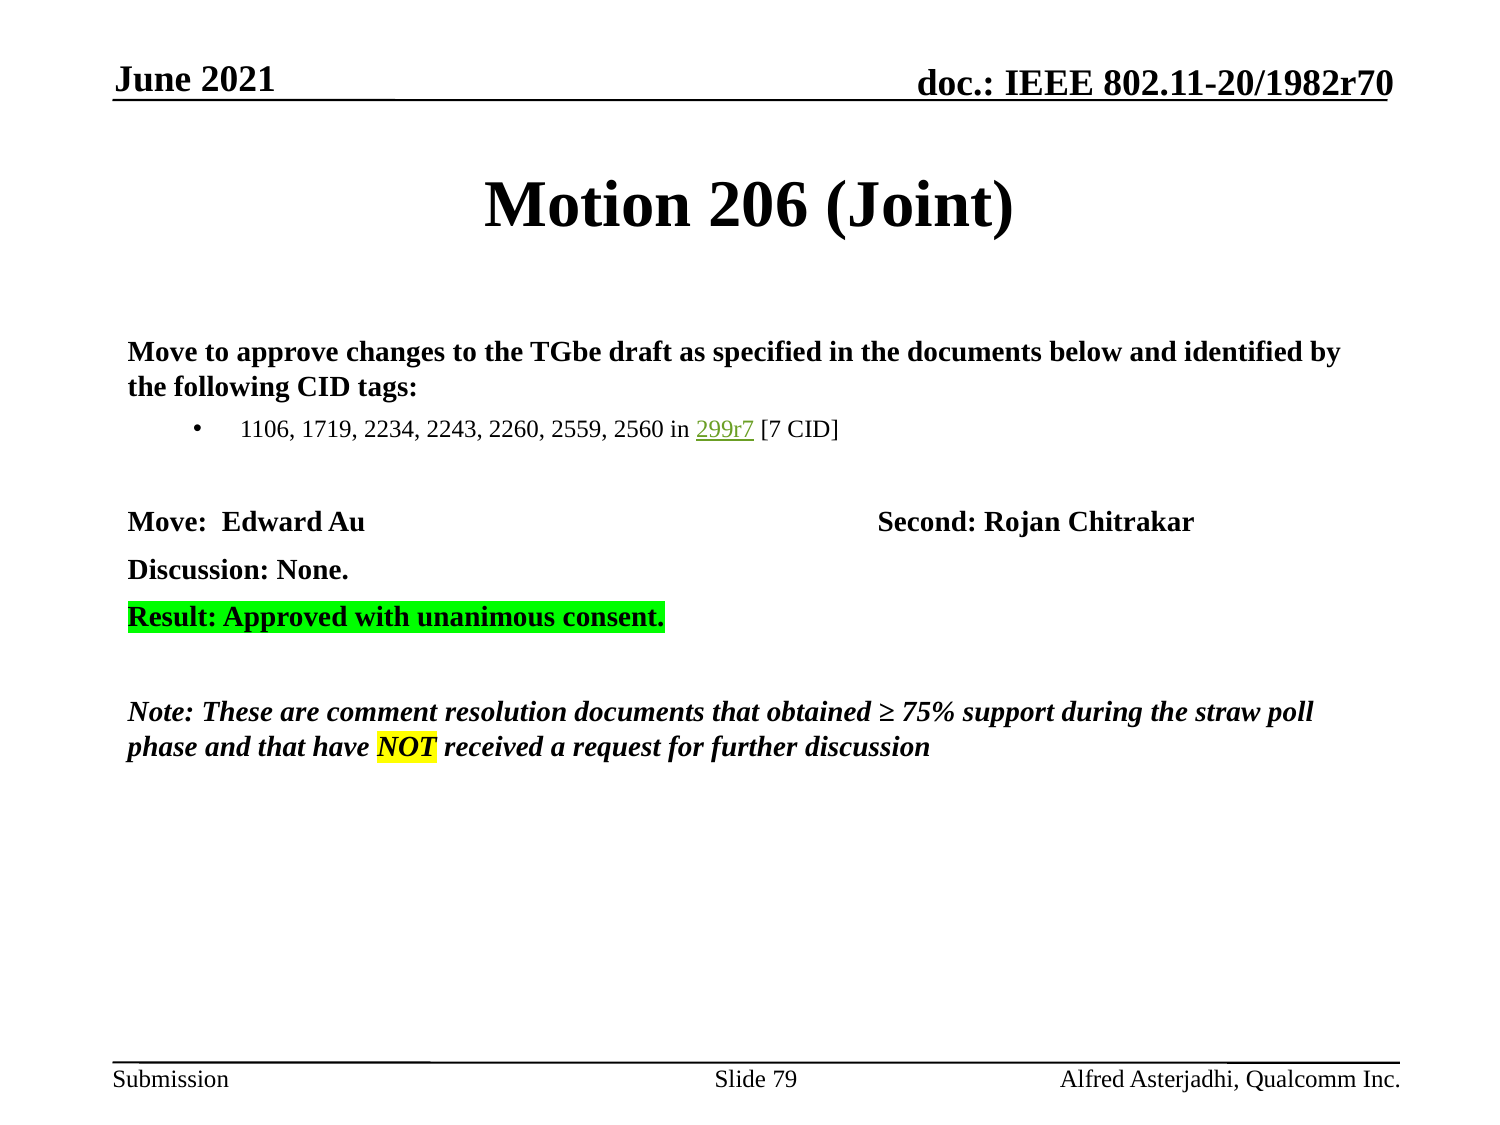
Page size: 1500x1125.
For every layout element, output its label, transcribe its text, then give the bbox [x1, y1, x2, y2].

footer Alfred Asterjadhi, Qualcomm Inc. [878, 1061, 1402, 1093]
title Motion 206 (Joint) [112, 112, 1388, 288]
slide_number Slide 79 [712, 1061, 800, 1123]
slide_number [114, 54, 423, 100]
list Move to approve changes to the TGbe draft as specified in the documents below and identified by the following CID tags: 1106, 1719, 2234, 2243, 2260, 2559, 2560 in 299r7 [7 CID] Move: Edward Au Second: Rojan Chitrakar Discussion: None. Result: Approved with unanimous consent. Note: These are comment resolution documents that obtained ≥ 75% support during the straw poll phase and that have NOT received a request for further discussion [112, 324, 1388, 1000]
